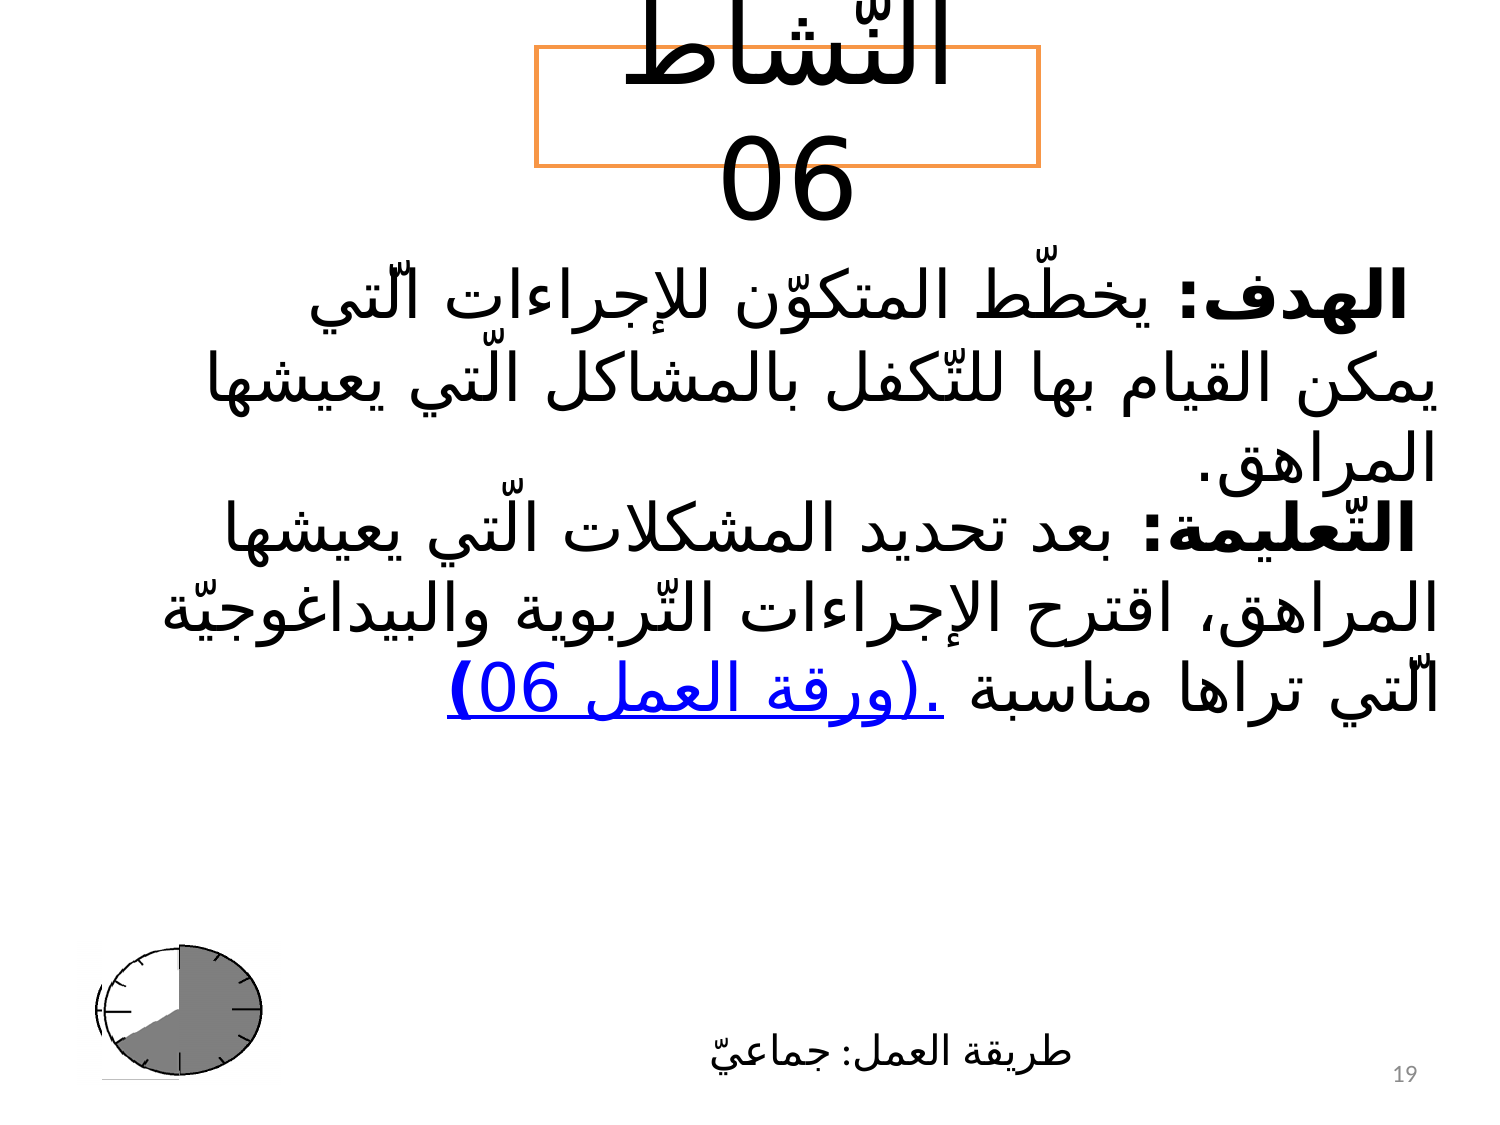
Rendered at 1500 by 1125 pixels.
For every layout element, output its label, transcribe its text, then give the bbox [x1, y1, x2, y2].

picture [77, 939, 281, 1086]
text_box النّشاط 06 [534, 45, 1041, 168]
text_box طريقة العمل: جماعيّ [501, 1015, 1282, 1081]
text_box الهدف: يخطّط المتكوّن للإجراءات الّتي يمكن القيام بها للتّكفل بالمشاكل الّتي يعيشها المراهق. [167, 227, 1455, 477]
slide_number 19 [1382, 1050, 1426, 1096]
text_box التّعليمة: بعد تحديد المشكلات الّتي يعيشها المراهق، اقترح الإجراءات التّربوية والبيداغوجيّة الّتي تراها مناسبة (ورقة العمل 06). [97, 477, 1457, 812]
